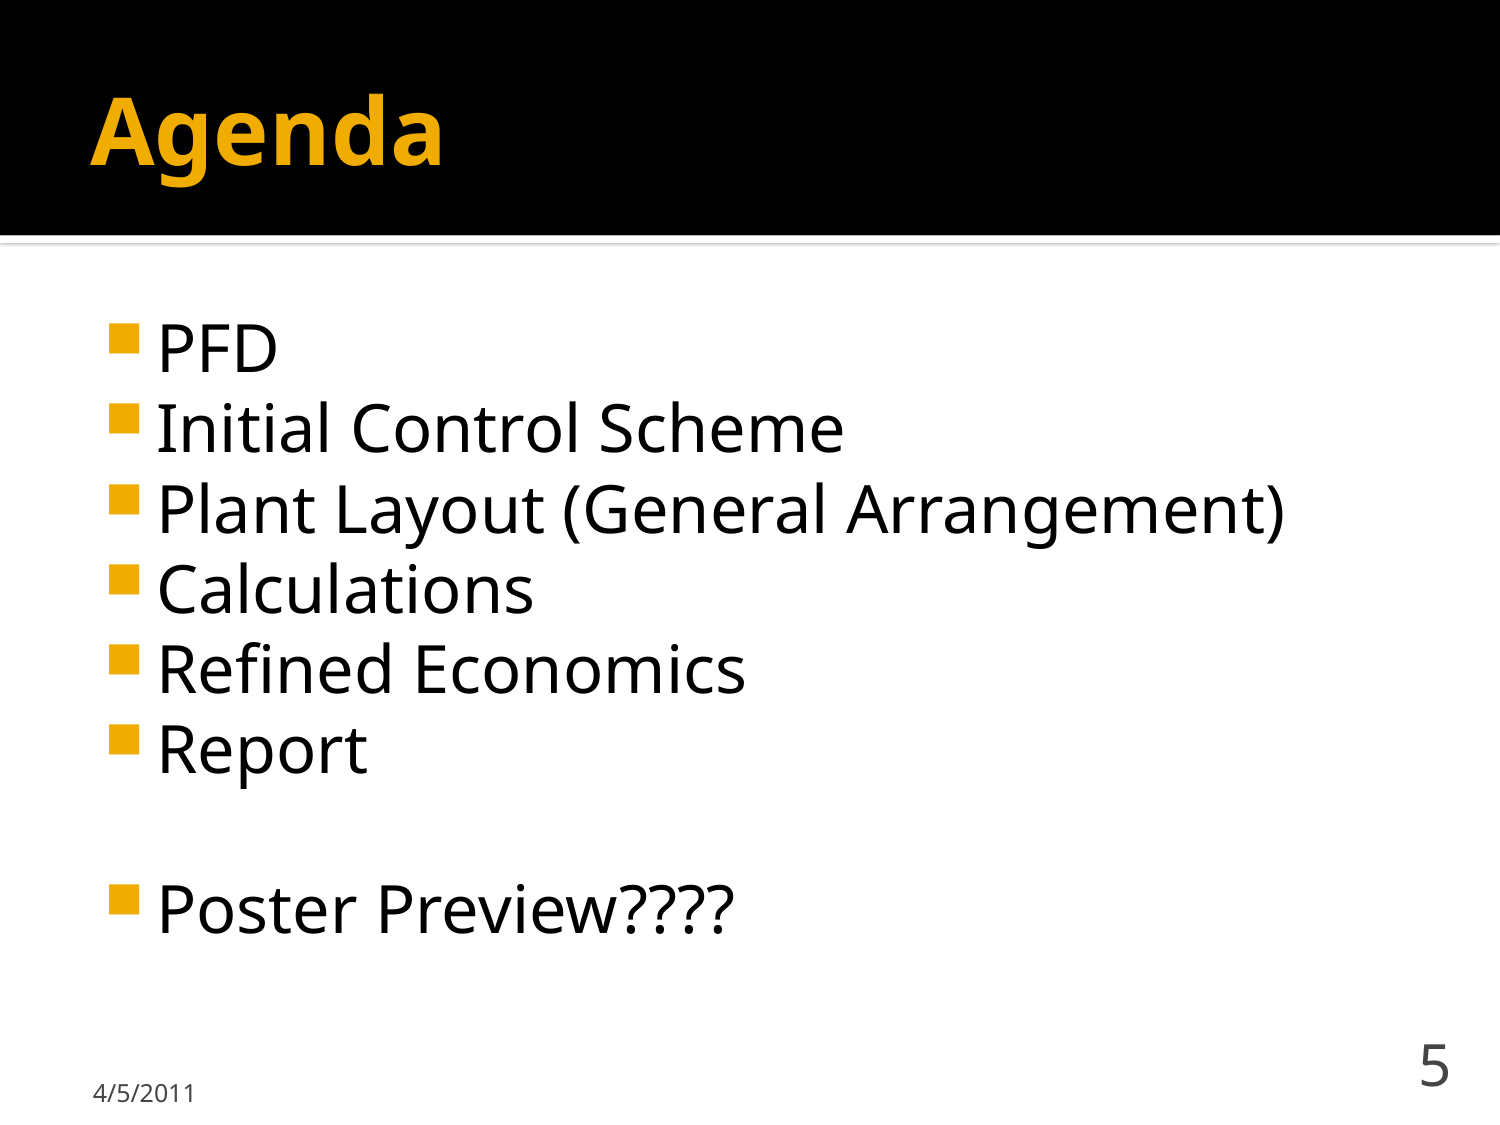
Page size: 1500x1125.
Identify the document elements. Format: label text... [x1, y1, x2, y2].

slide_number 5 [1345, 1062, 1467, 1108]
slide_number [75, 1062, 425, 1108]
list PFD Initial Control Scheme Plant Layout (General Arrangement) Calculations Refined Economics Report Poster Preview???? [75, 291, 1425, 1050]
title Agenda [75, 25, 1425, 231]
